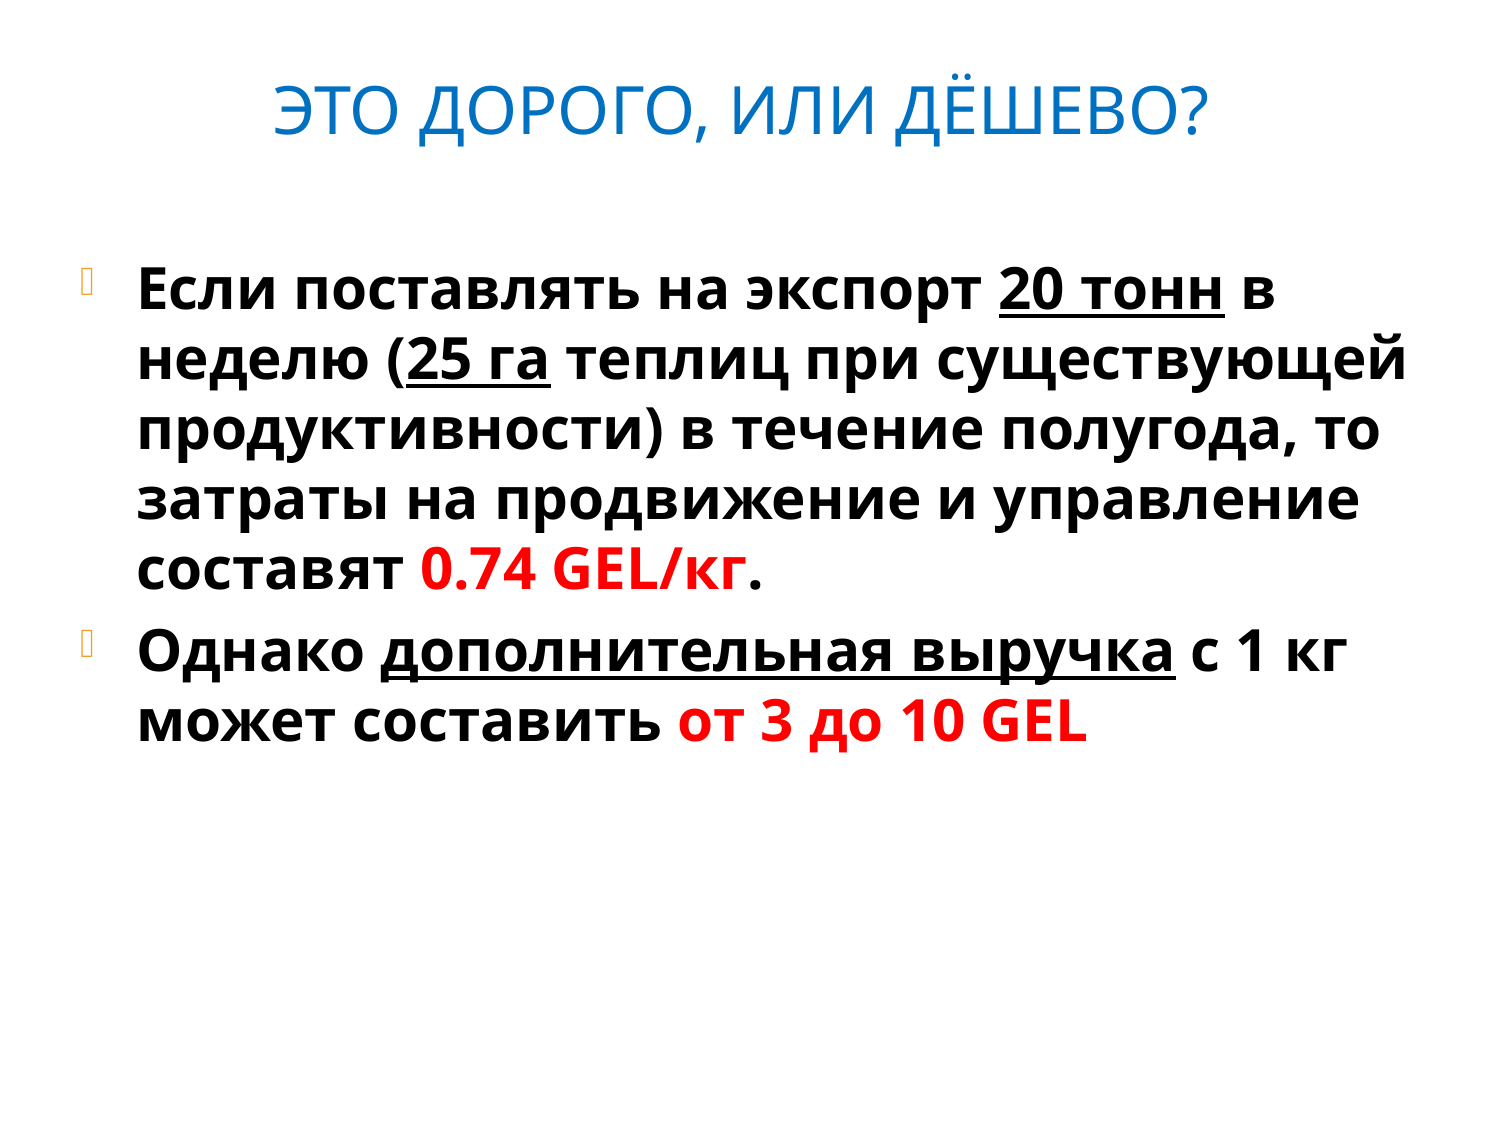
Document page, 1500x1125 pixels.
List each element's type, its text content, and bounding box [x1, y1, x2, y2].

list Если поставлять на экспорт 20 тонн в неделю (25 га теплиц при существующей продуктивности) в течение полугода, то затраты на продвижение и управление составят 0.74 GEL/кг. Однако дополнительная выручка с 1 кг может составить от 3 до 10 GEL [64, 243, 1475, 551]
title Это дорого, или дёшево? [29, 19, 1455, 197]
